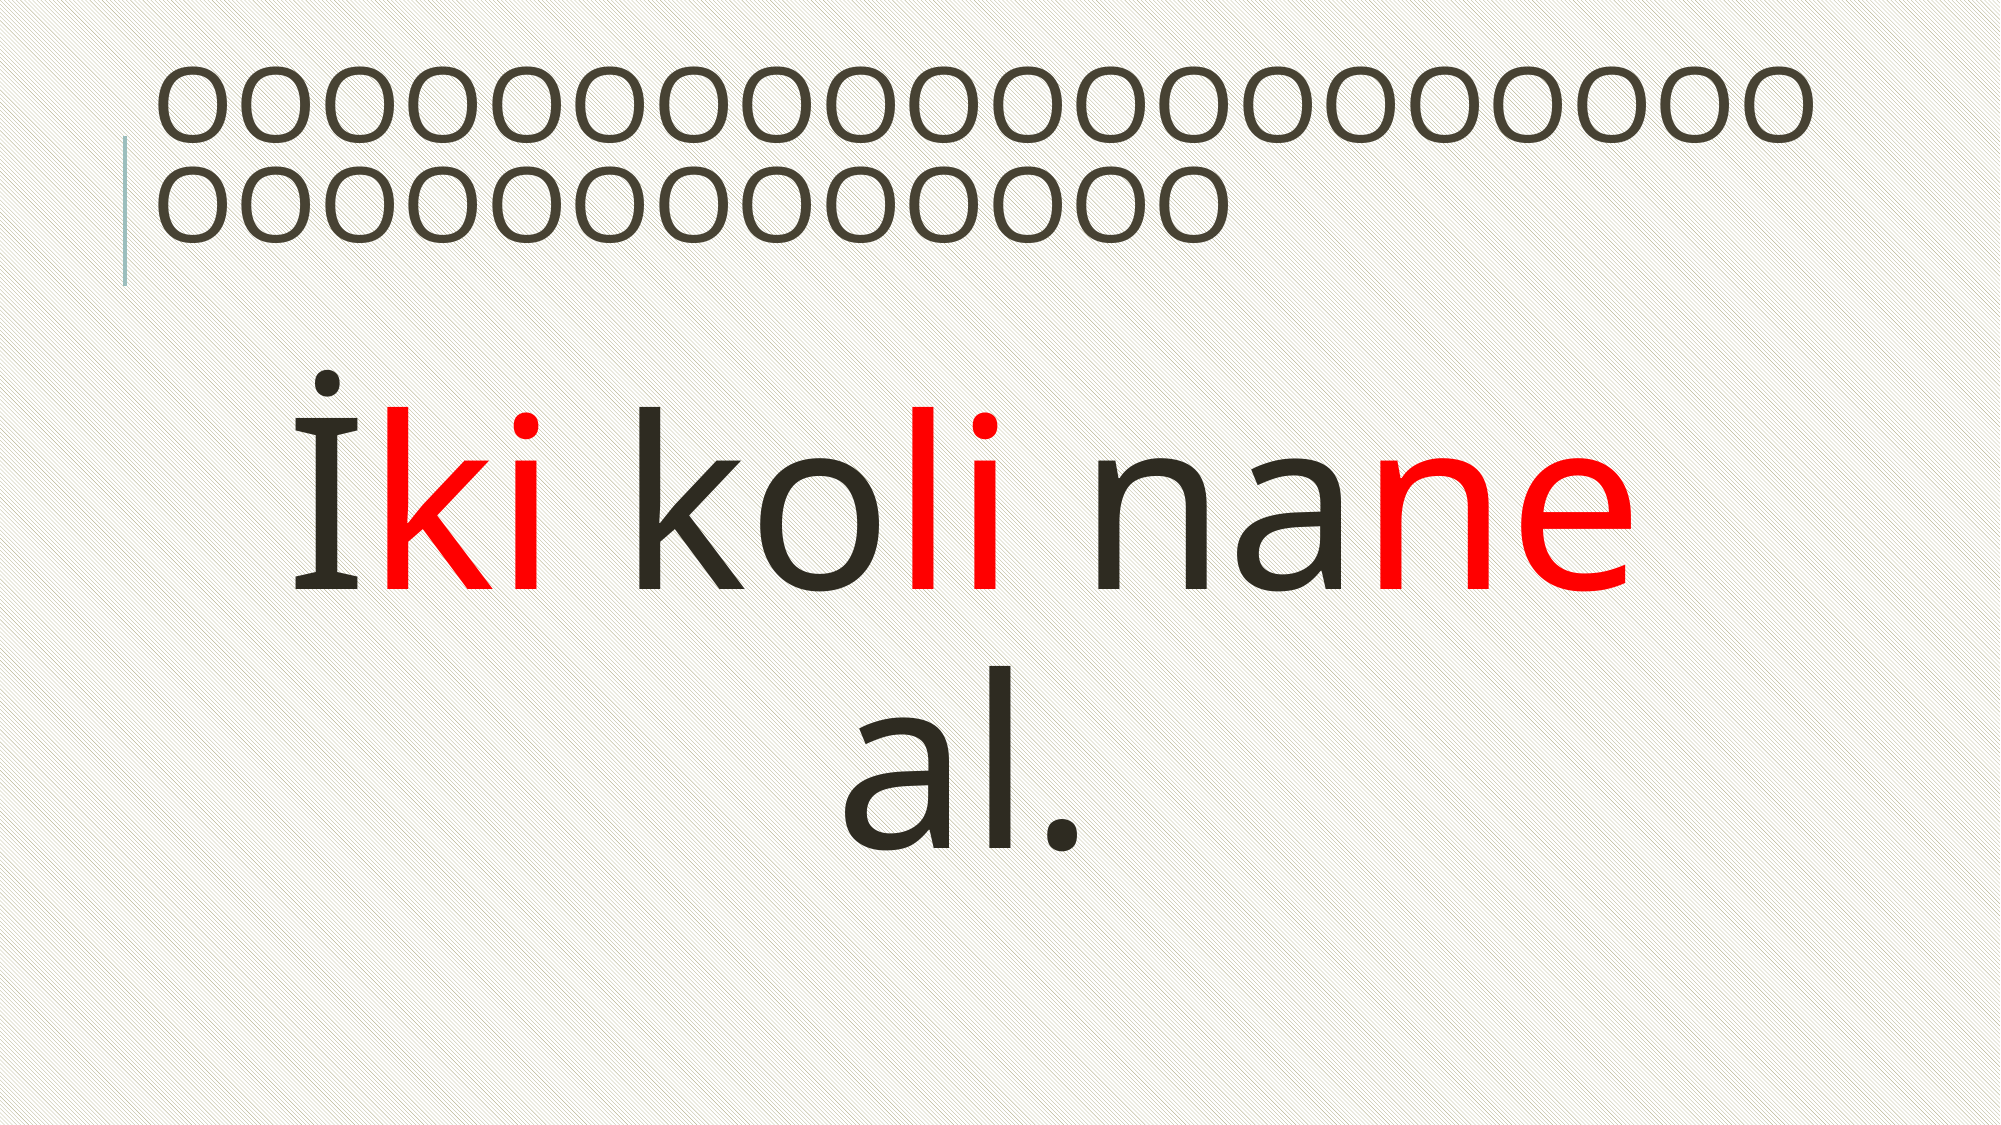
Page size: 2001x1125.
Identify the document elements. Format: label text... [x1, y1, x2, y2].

list İki koli nane al. [168, 375, 1763, 1035]
title ooooooooooooooooooooooooooooooooo [137, 53, 1863, 271]
